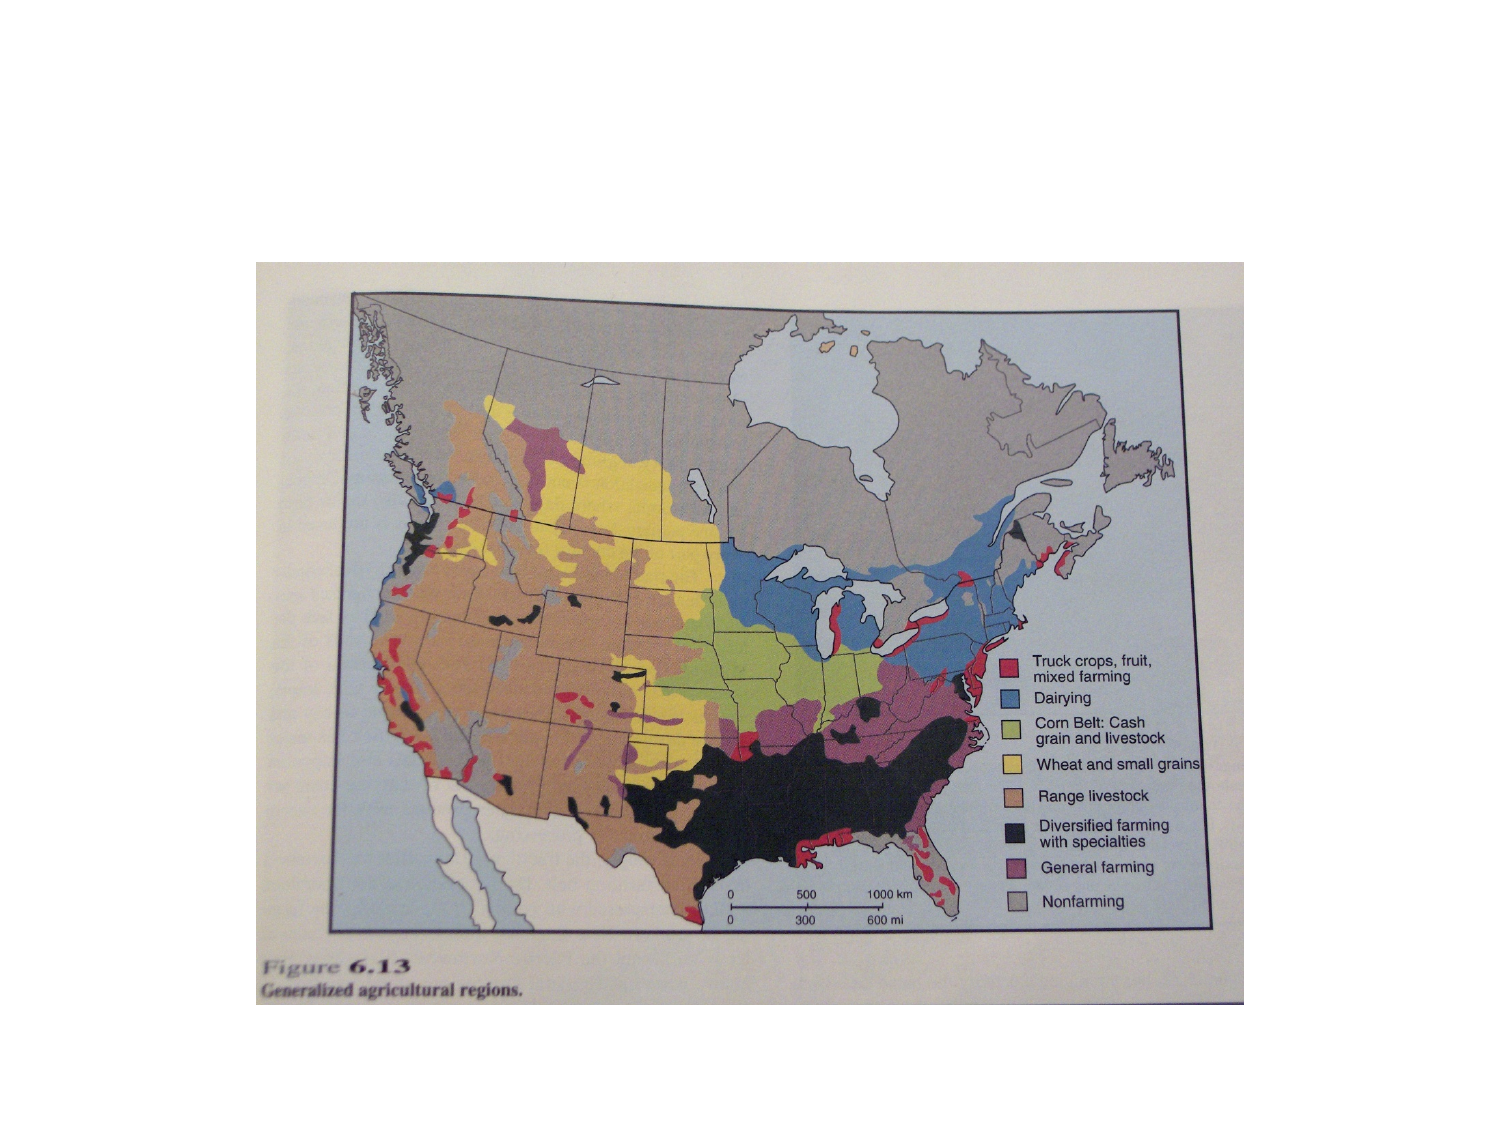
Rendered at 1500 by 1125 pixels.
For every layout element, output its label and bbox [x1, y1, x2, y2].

list [256, 262, 1244, 1006]
